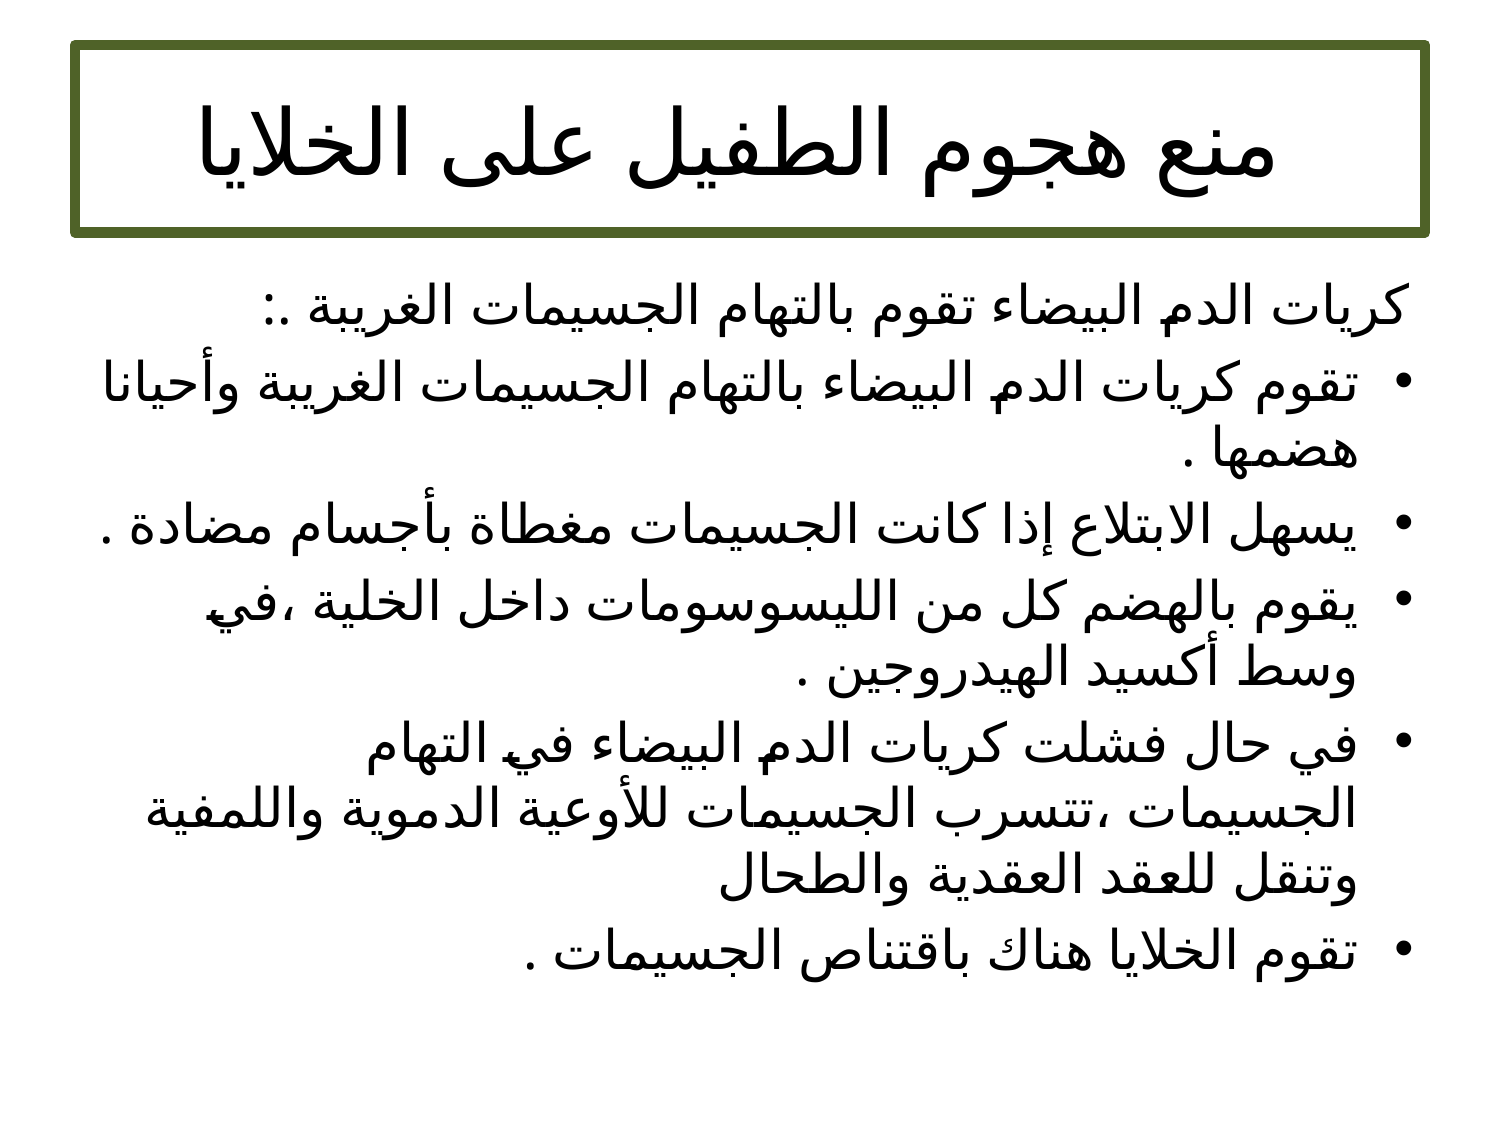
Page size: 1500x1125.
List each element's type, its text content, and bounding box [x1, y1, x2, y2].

title منع هجوم الطفيل على الخلايا [75, 45, 1425, 233]
list كريات الدم البيضاء تقوم بالتهام الجسيمات الغريبة .: تقوم كريات الدم البيضاء بالتهام الجسيمات الغريبة وأحيانا هضمها . يسهل الابتلاع إذا كانت الجسيمات مغطاة بأجسام مضادة . يقوم بالهضم كل من الليسوسومات داخل الخلية ،في وسط أكسيد الهيدروجين . في حال فشلت كريات الدم البيضاء في التهام الجسيمات ،تتسرب الجسيمات للأوعية الدموية واللمفية وتنقل للعقد العقدية والطحال تقوم الخلايا هناك باقتناص الجسيمات . [75, 262, 1425, 1005]
